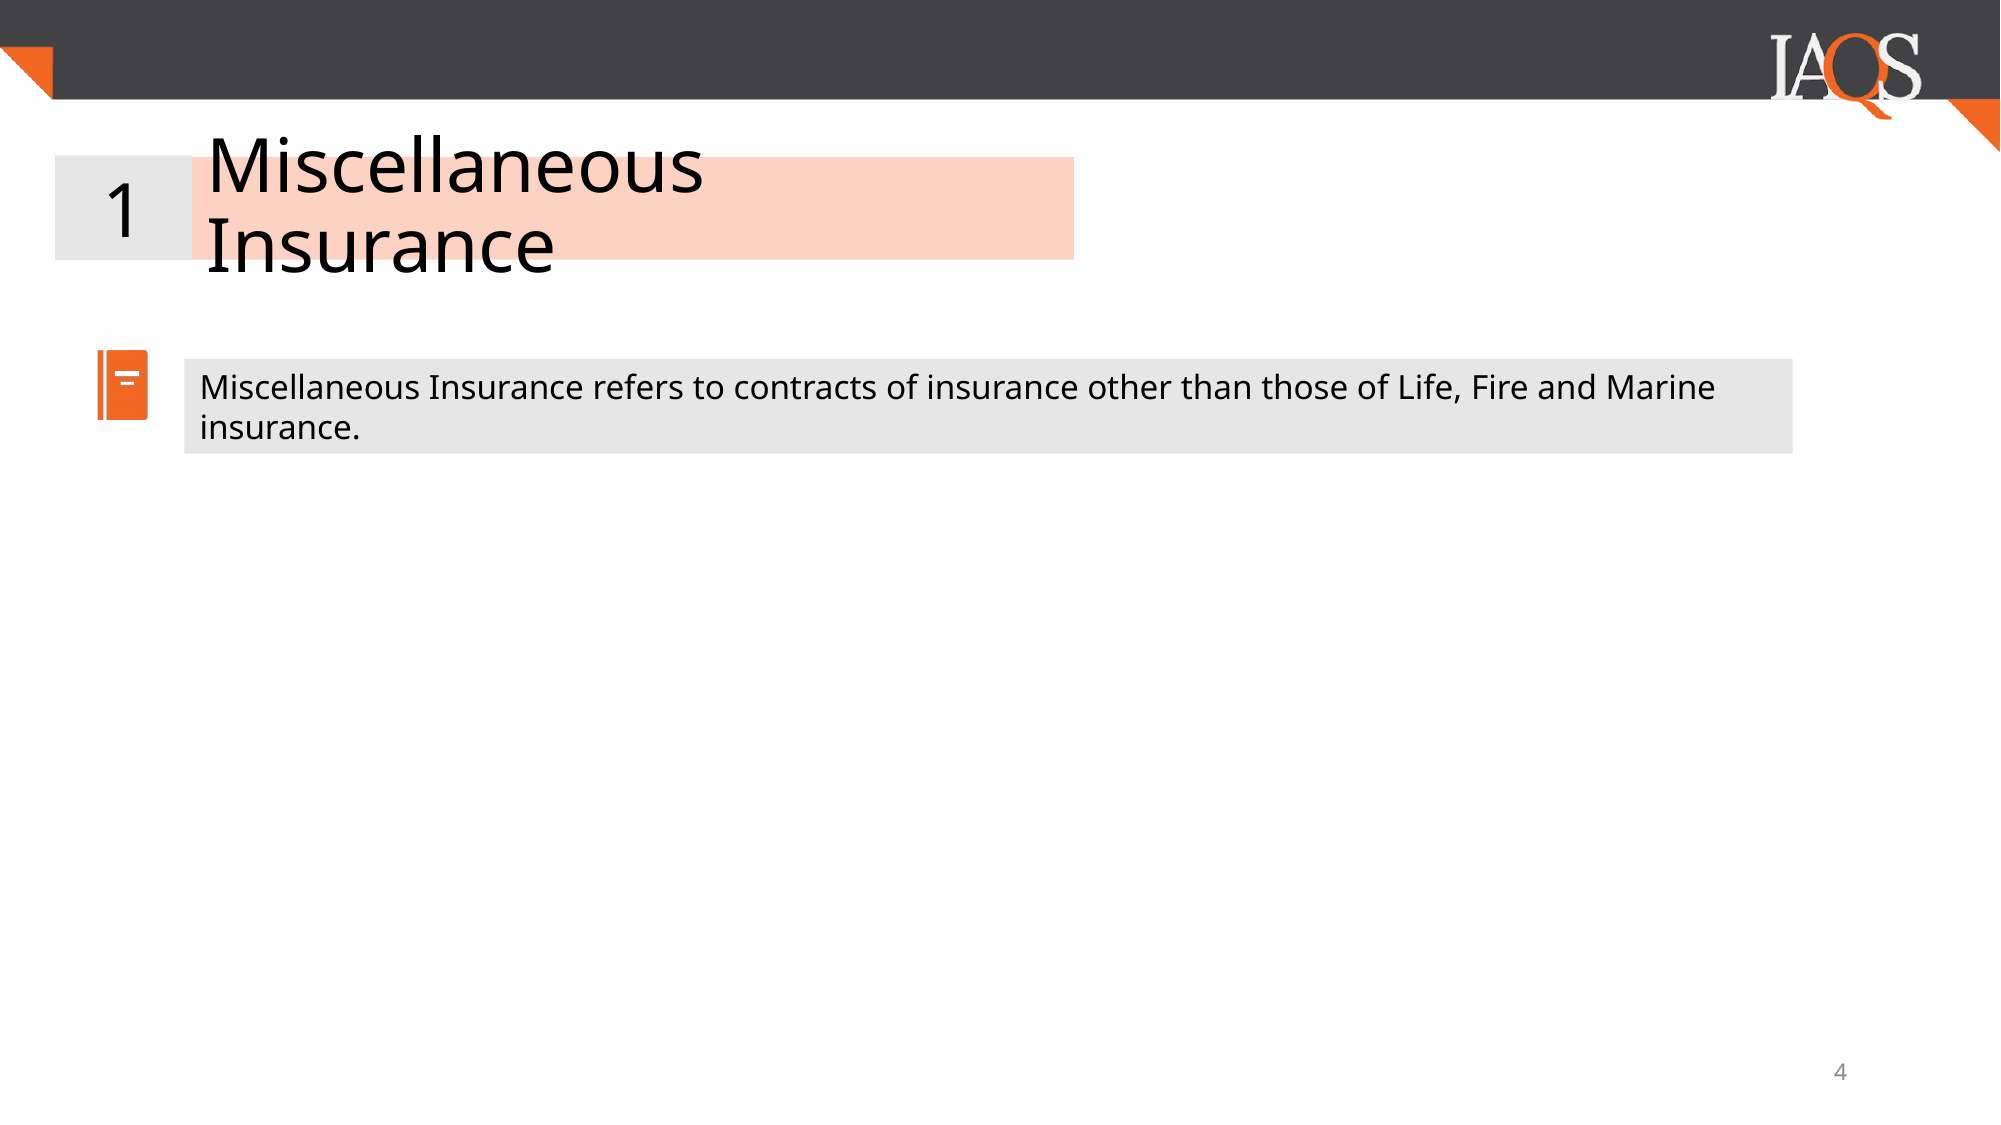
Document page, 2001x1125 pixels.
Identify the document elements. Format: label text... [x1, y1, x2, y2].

slide_number ‹#› [1412, 1042, 1863, 1103]
text_box 1 [55, 155, 192, 261]
title Miscellaneous Insurance [192, 156, 1075, 260]
picture [80, 342, 165, 427]
text_box Miscellaneous Insurance refers to contracts of insurance other than those of Life, Fire and Marine insurance. [184, 358, 1793, 454]
picture [0, 0, 2000, 152]
